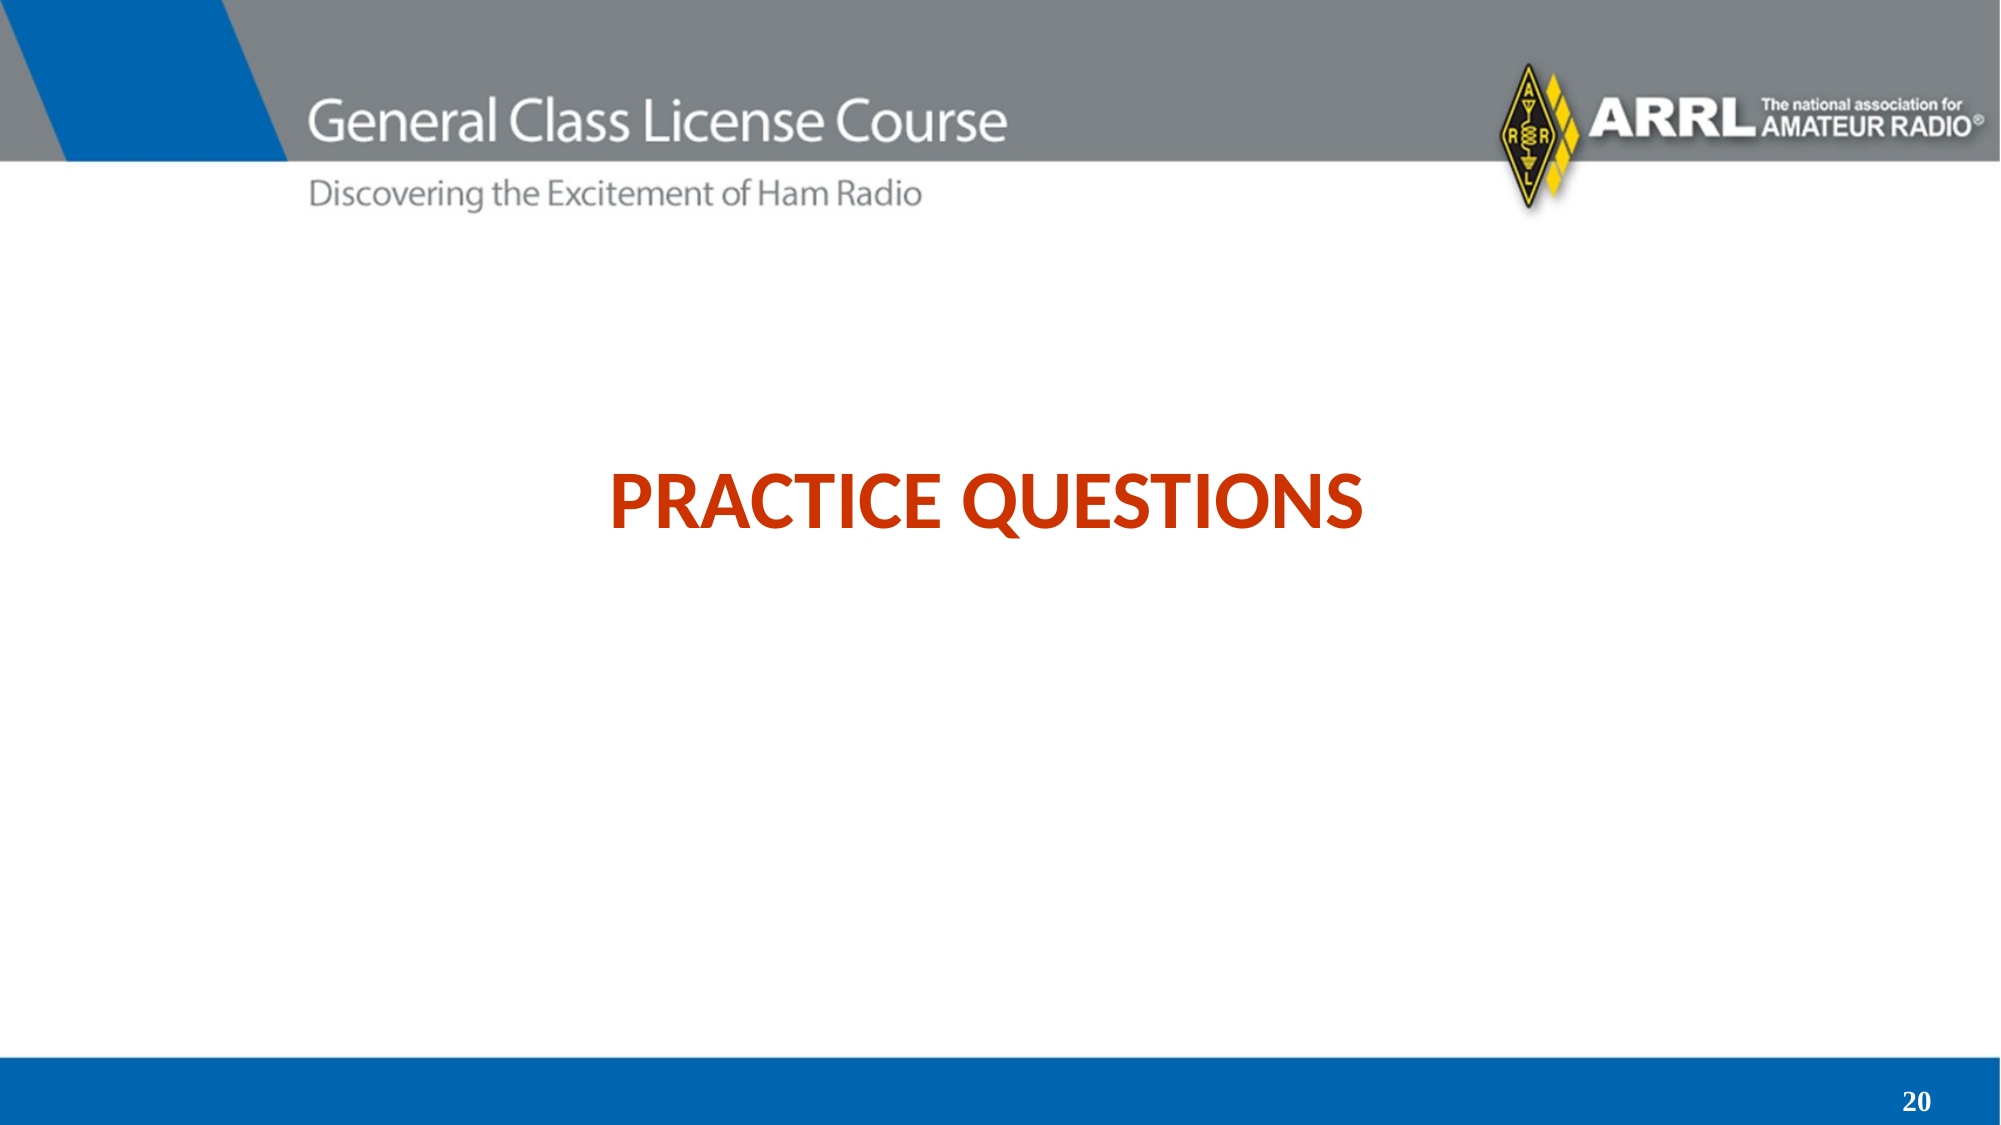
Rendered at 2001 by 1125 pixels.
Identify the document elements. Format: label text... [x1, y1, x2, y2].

picture [0, 0, 2001, 1125]
title PRACTICE QUESTIONS [87, 437, 1888, 625]
